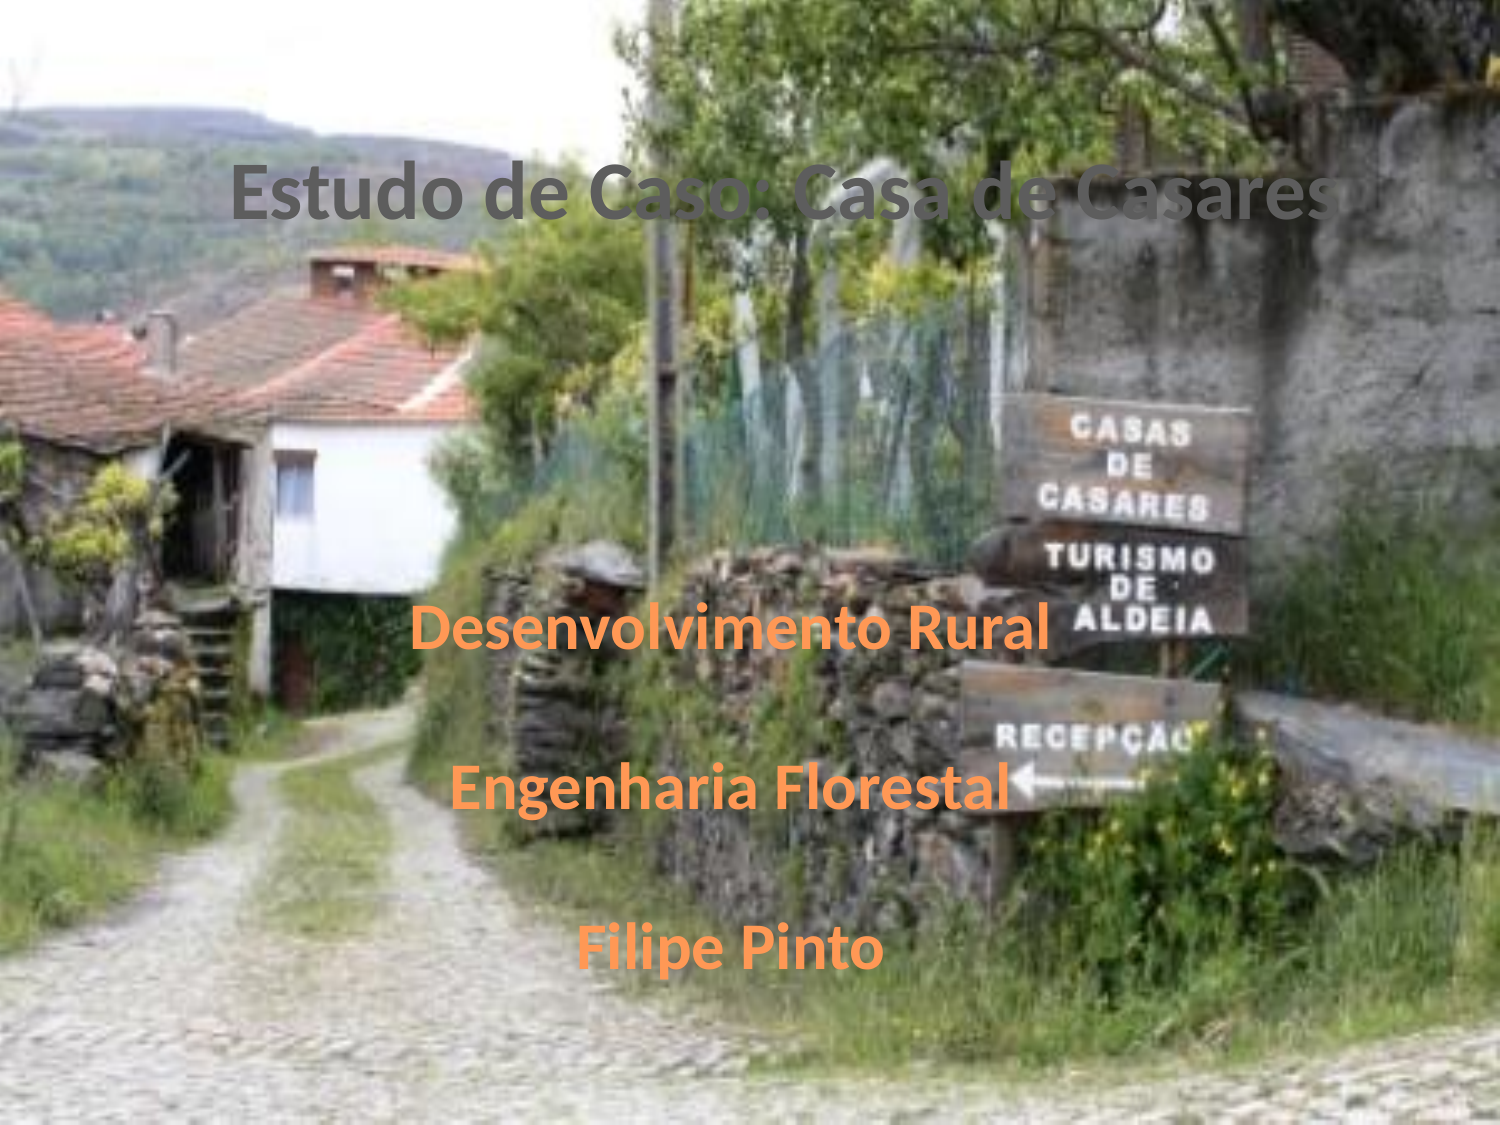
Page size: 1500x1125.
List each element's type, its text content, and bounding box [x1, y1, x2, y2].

picture [0, 0, 1500, 1125]
title Desenvolvimento Rural Engenharia Florestal Filipe Pinto [93, 480, 1369, 1085]
subtitle Estudo de Caso: Casa de Casares [152, 128, 1418, 558]
